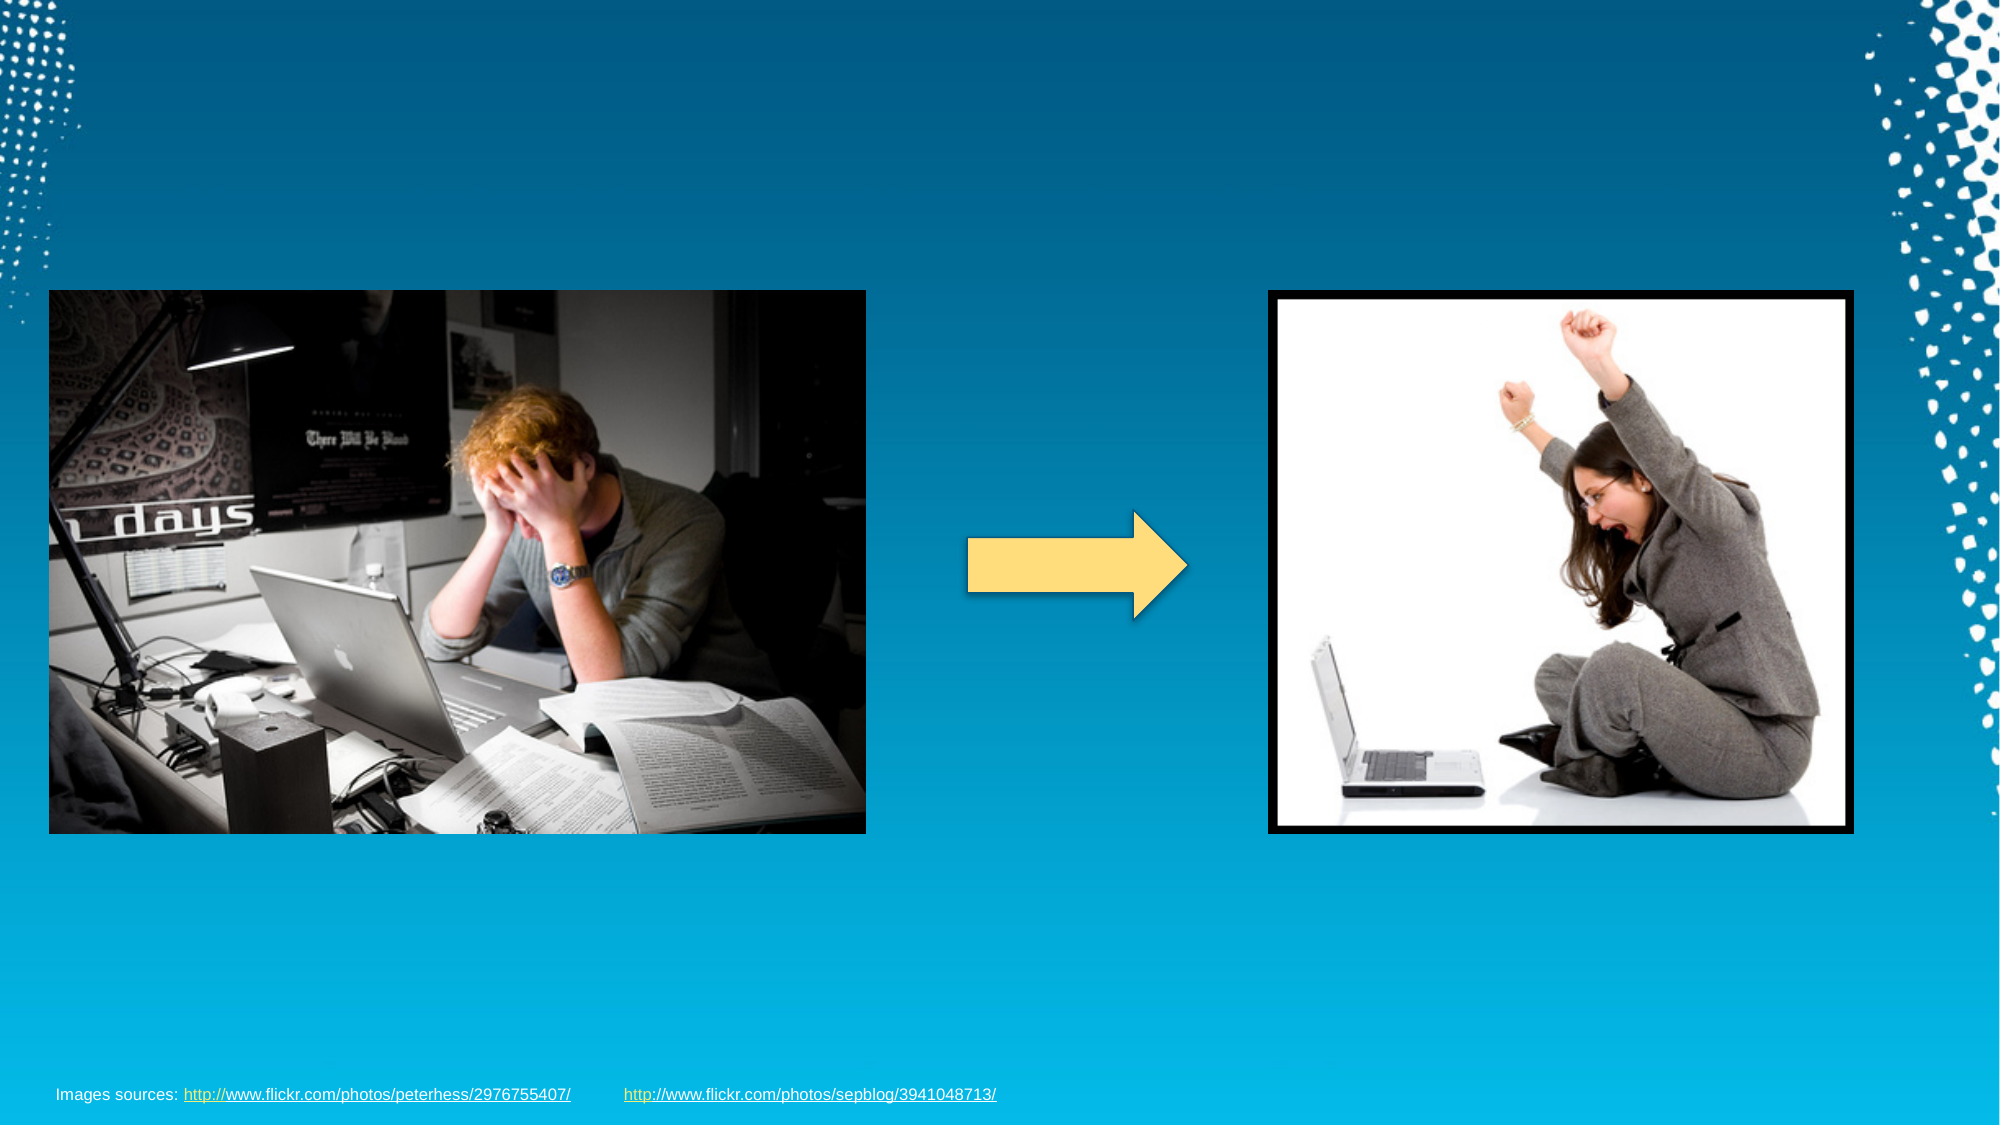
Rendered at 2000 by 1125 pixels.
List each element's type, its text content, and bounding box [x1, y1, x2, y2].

picture [1981, 604, 2000, 620]
picture [1960, 392, 1970, 403]
picture [17, 129, 23, 136]
picture [1946, 525, 1956, 533]
picture [1932, 235, 1943, 241]
picture [33, 116, 40, 124]
picture [16, 143, 21, 151]
picture [6, 97, 12, 105]
picture [1963, 535, 1977, 550]
picture [1993, 321, 2000, 339]
picture [1982, 714, 1993, 729]
picture [1963, 278, 1976, 291]
picture [1974, 683, 1985, 694]
picture [1973, 368, 1982, 380]
picture [1979, 657, 1995, 676]
picture [24, 72, 32, 79]
picture [1881, 117, 1891, 130]
picture [1935, 0, 2000, 306]
picture [1963, 589, 1976, 607]
picture [30, 14, 40, 23]
picture [50, 291, 865, 833]
picture [43, 42, 49, 53]
text_box [966, 508, 1190, 622]
picture [1929, 27, 1945, 45]
picture [10, 69, 17, 78]
picture [3, 10, 11, 18]
picture [1866, 51, 1874, 59]
picture [1955, 557, 1965, 573]
picture [1889, 152, 1901, 166]
picture [1930, 291, 1941, 297]
picture [1935, 379, 1948, 391]
picture [1909, 274, 1920, 291]
picture [1980, 460, 1987, 469]
picture [1992, 438, 2000, 448]
picture [1920, 257, 1932, 264]
picture [1945, 213, 1955, 220]
picture [1968, 481, 1978, 492]
picture [41, 59, 48, 67]
picture [18, 13, 26, 19]
picture [58, 32, 66, 41]
picture [42, 31, 53, 39]
picture [0, 155, 5, 163]
picture [1957, 187, 1971, 200]
picture [1935, 431, 1946, 449]
picture [33, 88, 42, 97]
picture [1915, 109, 1924, 119]
picture [1898, 188, 1912, 198]
picture [1875, 83, 1881, 96]
picture [1955, 246, 1965, 256]
picture [1950, 359, 1960, 366]
picture [1988, 547, 2000, 561]
picture [1894, 99, 1902, 106]
picture [1988, 691, 2000, 709]
picture [29, 27, 38, 38]
picture [28, 42, 36, 53]
picture [1900, 240, 1912, 254]
picture [1991, 747, 2000, 765]
picture [1919, 367, 1930, 378]
picture [1953, 301, 1962, 312]
picture [1907, 77, 1917, 83]
picture [1963, 335, 1972, 344]
picture [1892, 212, 1902, 216]
picture [1942, 269, 1953, 276]
picture [1984, 349, 1992, 357]
picture [0, 24, 9, 33]
picture [1942, 465, 1958, 483]
picture [1925, 87, 1941, 99]
picture [1922, 200, 1934, 207]
picture [1938, 122, 1950, 133]
picture [16, 22, 23, 34]
picture [1269, 291, 1853, 833]
picture [1925, 141, 1935, 155]
picture [1941, 324, 1952, 332]
picture [38, 74, 47, 80]
picture [1983, 404, 1992, 414]
picture [1994, 382, 2000, 391]
picture [1970, 426, 1980, 436]
picture [1995, 582, 2000, 595]
picture [1952, 502, 1967, 516]
picture [54, 76, 60, 83]
picture [1914, 308, 1929, 326]
picture [31, 131, 37, 138]
picture [1958, 445, 1968, 460]
picture [1972, 570, 1986, 583]
picture [1990, 492, 2000, 505]
picture [0, 40, 9, 45]
picture [1926, 344, 1939, 358]
picture [47, 0, 57, 10]
picture [13, 41, 25, 49]
picture [1969, 625, 1985, 642]
picture [11, 55, 21, 64]
picture [56, 47, 64, 55]
picture [1972, 312, 1985, 322]
picture [18, 0, 29, 6]
picture [1921, 0, 1934, 8]
picture [45, 16, 55, 24]
picture [26, 57, 34, 68]
picture [1935, 177, 1945, 189]
picture [34, 101, 43, 111]
picture [1978, 517, 1987, 527]
picture [1946, 155, 1961, 167]
picture [9, 84, 15, 91]
picture [1911, 223, 1918, 230]
picture [33, 0, 42, 10]
picture [1928, 399, 1939, 415]
text_box Images sources: http://www.flickr.com/photos/peterhess/2976755407/ http://www.flickr.com/photos/sepblog/3941048713/ [55, 1083, 998, 1124]
picture [1991, 637, 2000, 652]
picture [55, 62, 62, 69]
picture [1948, 413, 1958, 424]
picture [1914, 164, 1923, 177]
